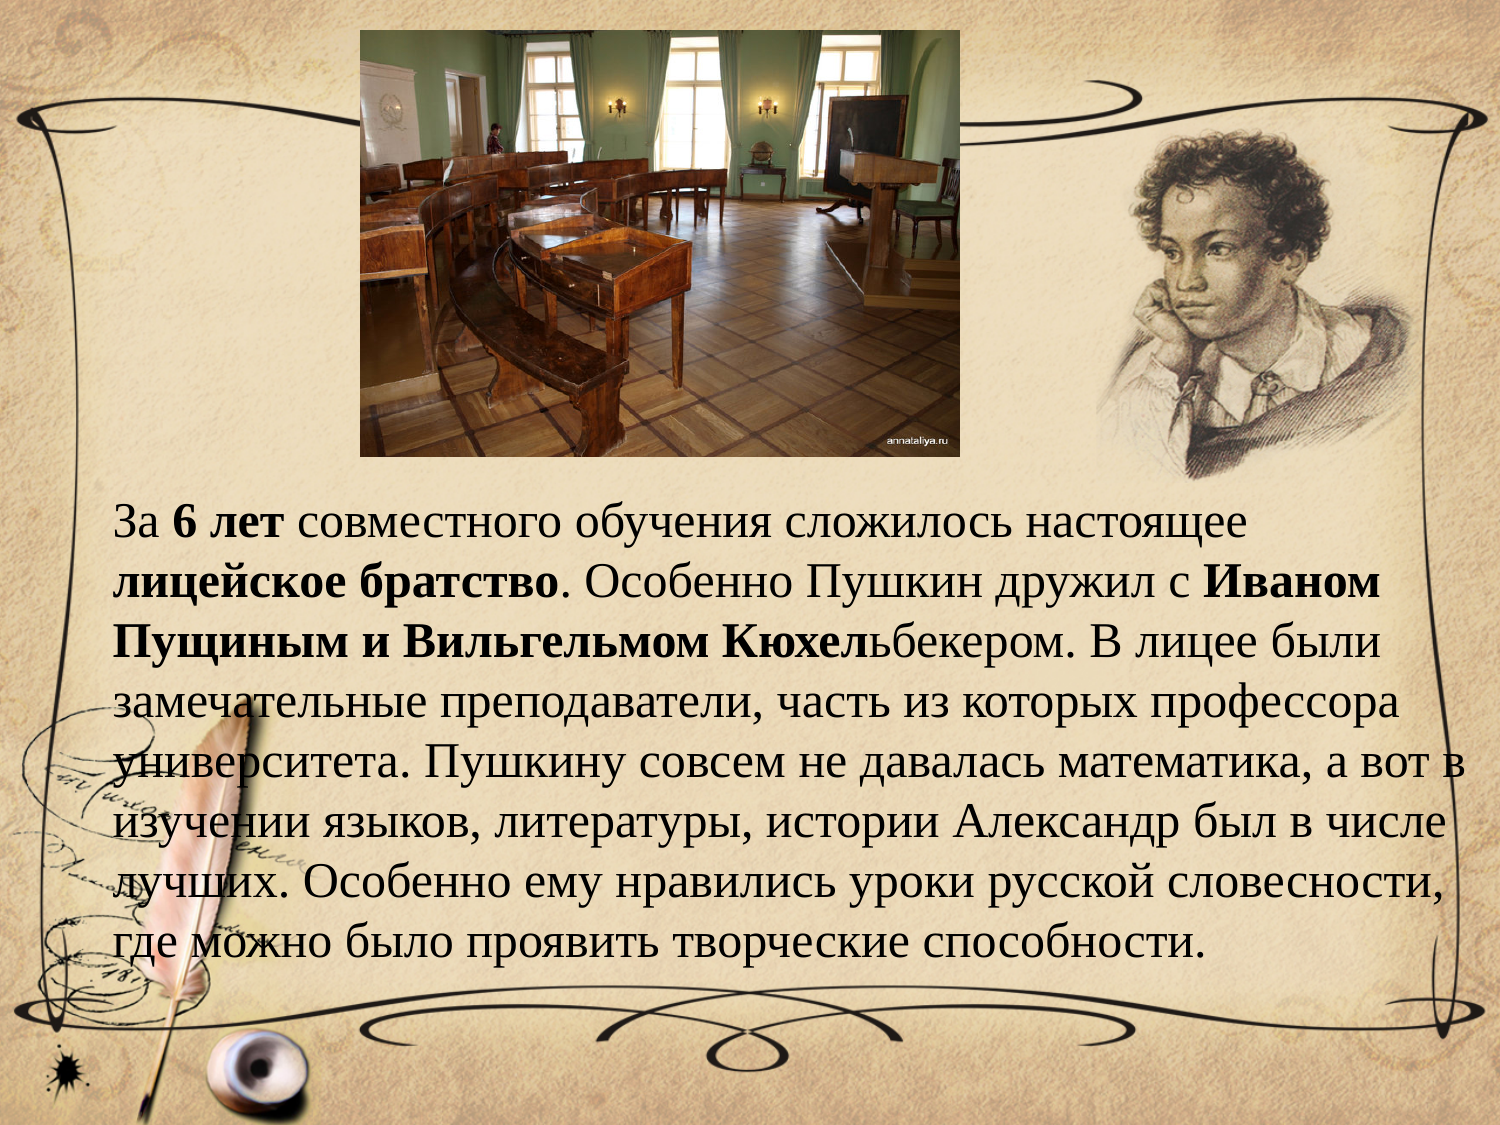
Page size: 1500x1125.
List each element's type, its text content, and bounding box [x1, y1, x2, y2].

picture [0, 0, 1500, 1125]
list За 6 лет совместного обучения сложилось настоящее лицейское братство. Особенно Пушкин дружил с Иваном Пущиным и Вильгельмом Кюхельбекером. В лицее были замечательные преподаватели, часть из которых профессора университета. Пушкину совсем не давалась математика, а вот в изучении языков, литературы, истории Александр был в числе лучших. Особенно ему нравились уроки русской словесности, где можно было проявить творческие способности. [41, 479, 1483, 1005]
